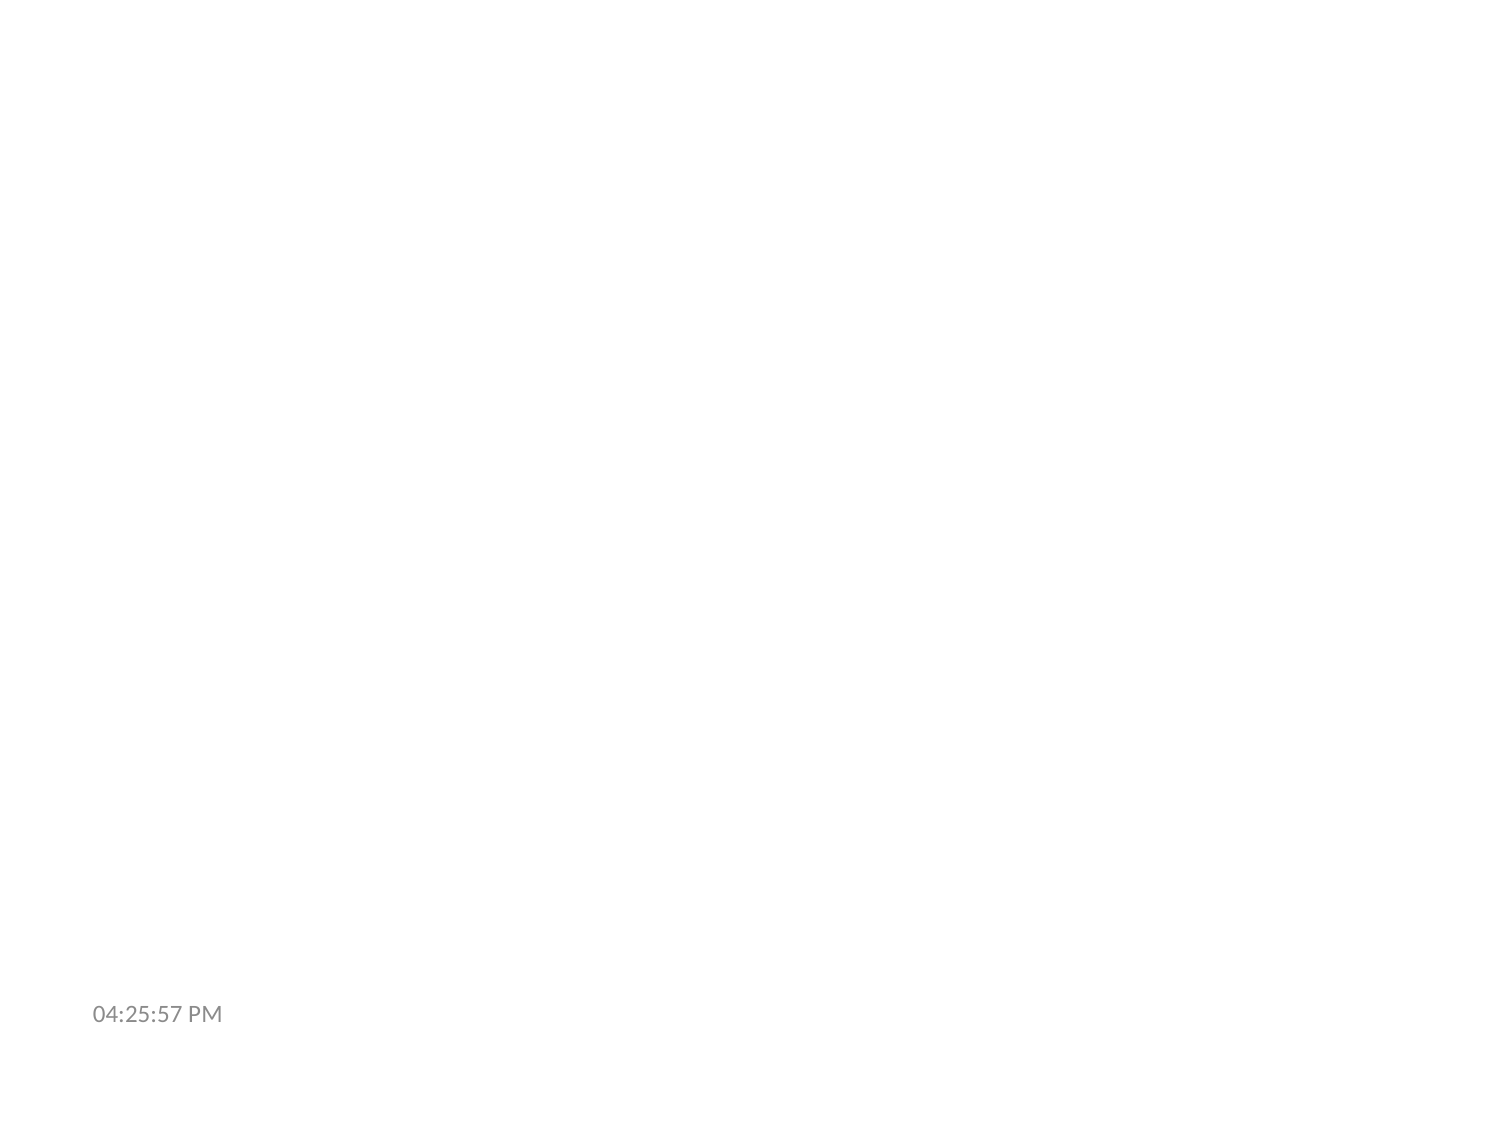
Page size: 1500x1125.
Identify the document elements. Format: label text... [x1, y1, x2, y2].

text_box 3:35:09 PM [77, 982, 428, 1043]
